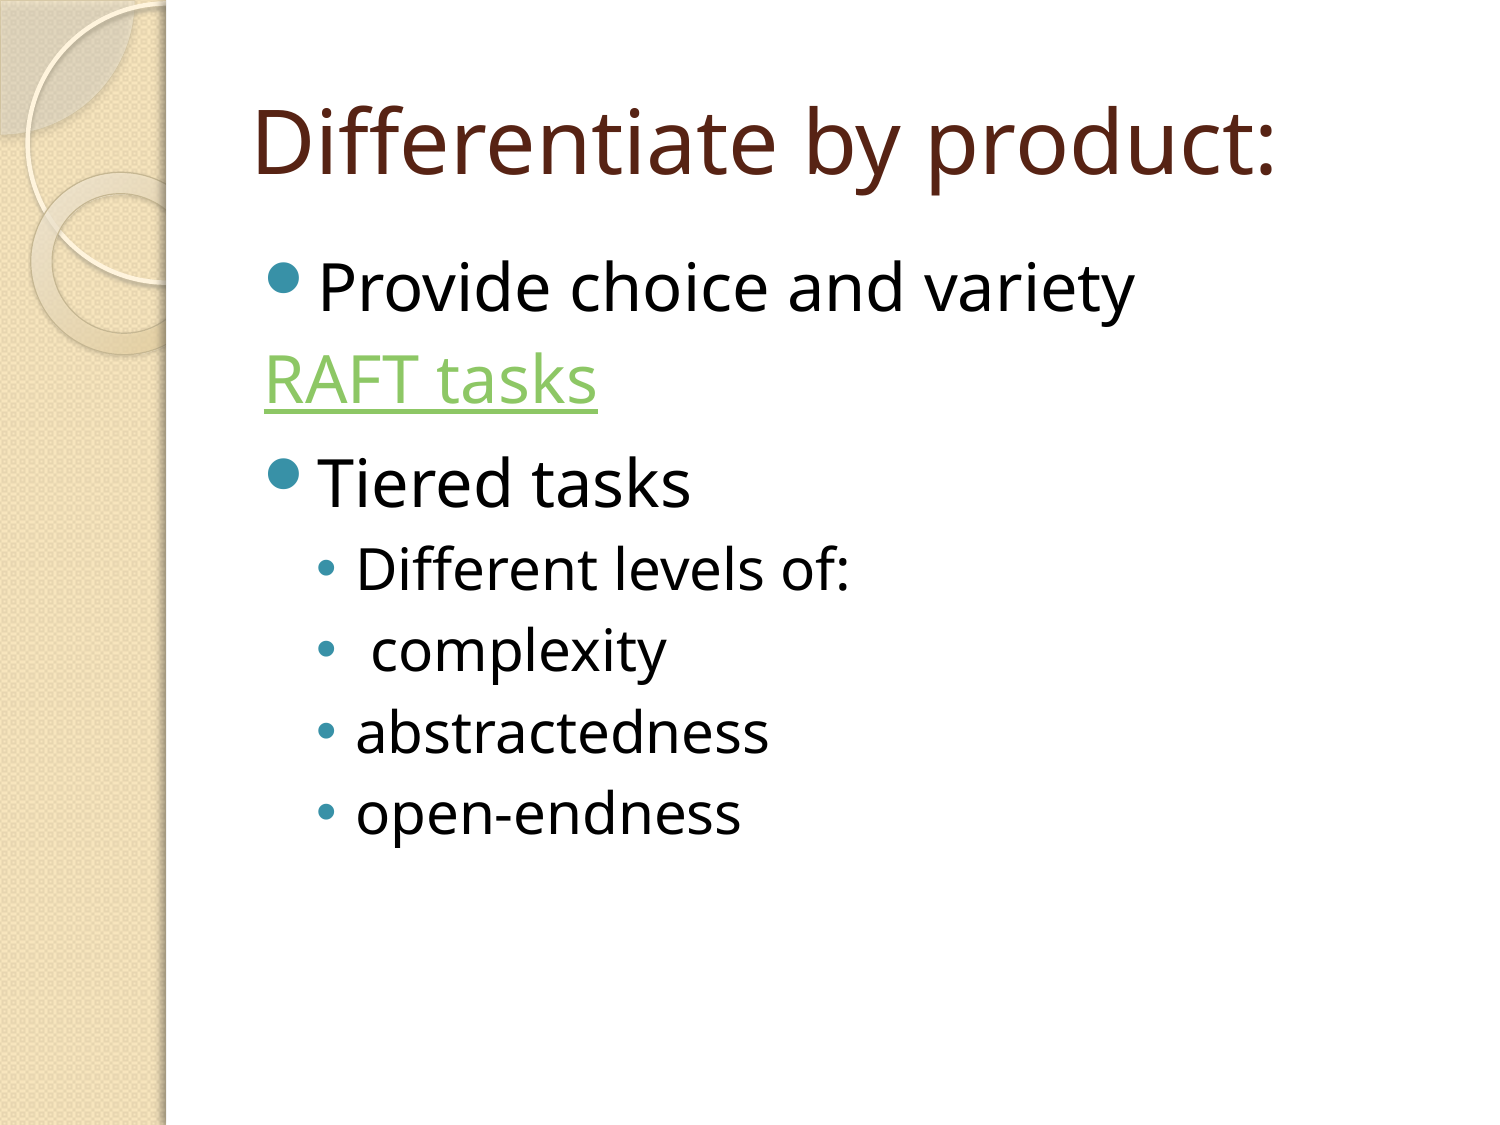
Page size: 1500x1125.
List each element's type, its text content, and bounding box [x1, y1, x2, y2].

title Differentiate by product: [235, 45, 1466, 233]
list Provide choice and variety RAFT tasks Tiered tasks Different levels of: complexity abstractedness open-endness [235, 237, 1466, 1025]
